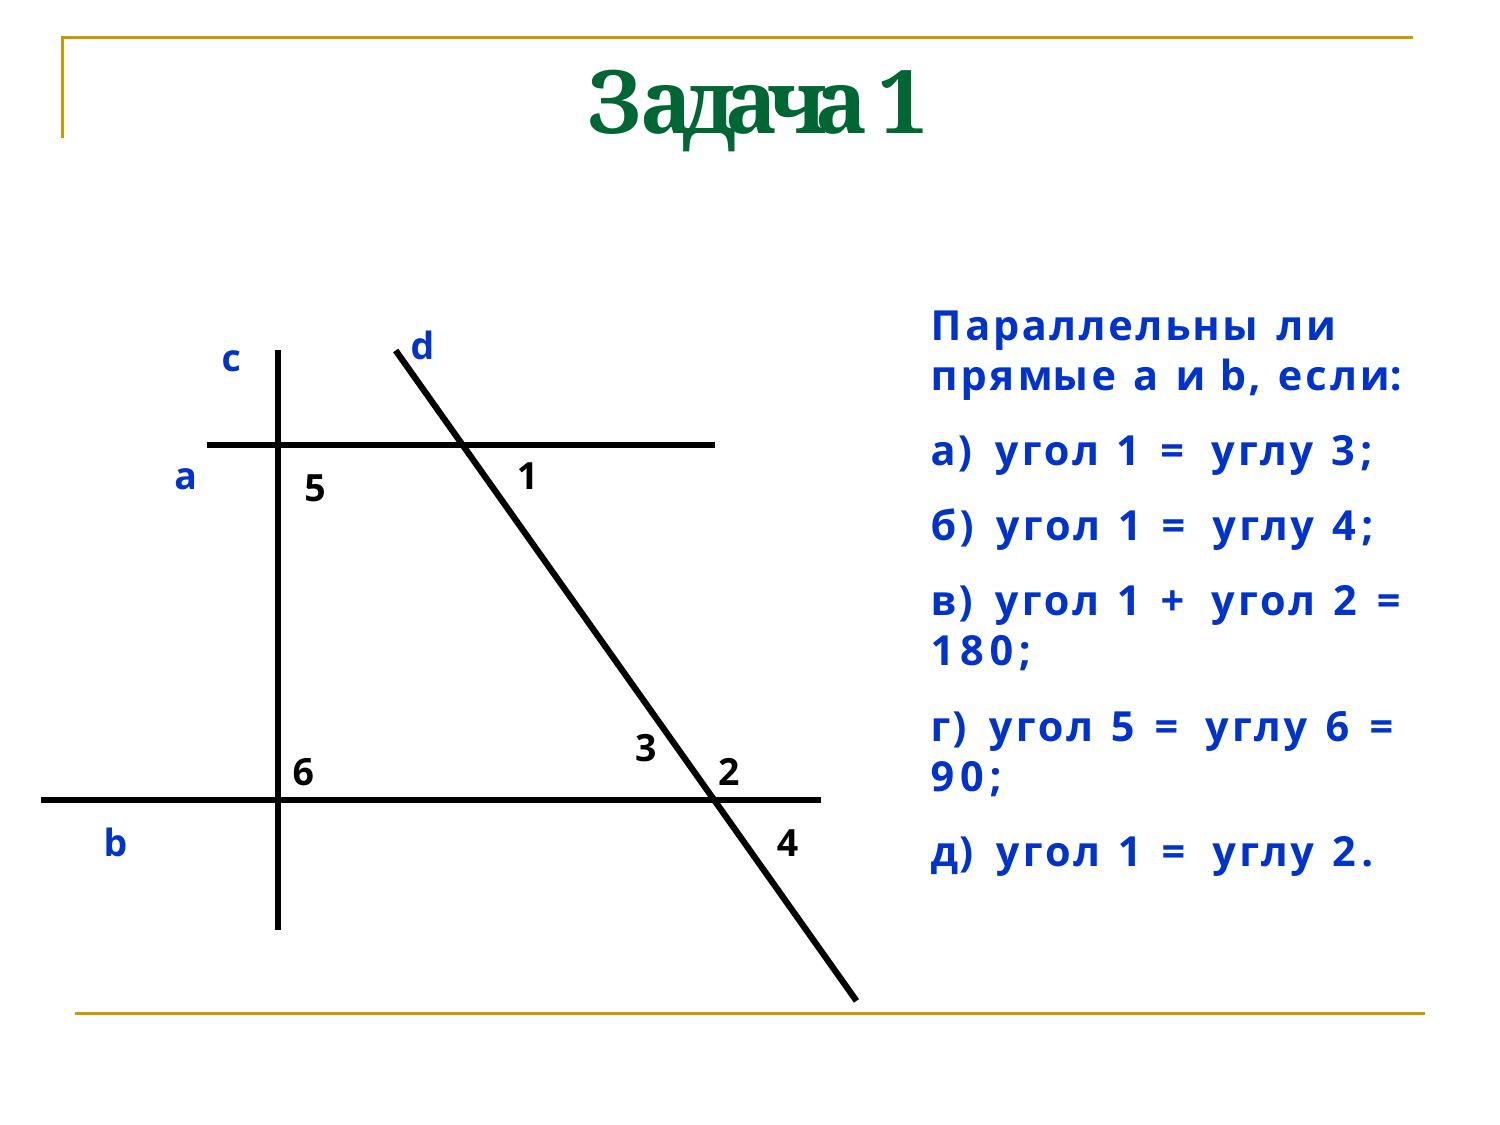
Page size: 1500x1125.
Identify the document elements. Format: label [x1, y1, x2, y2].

text_box [0, 0, 1500, 1125]
